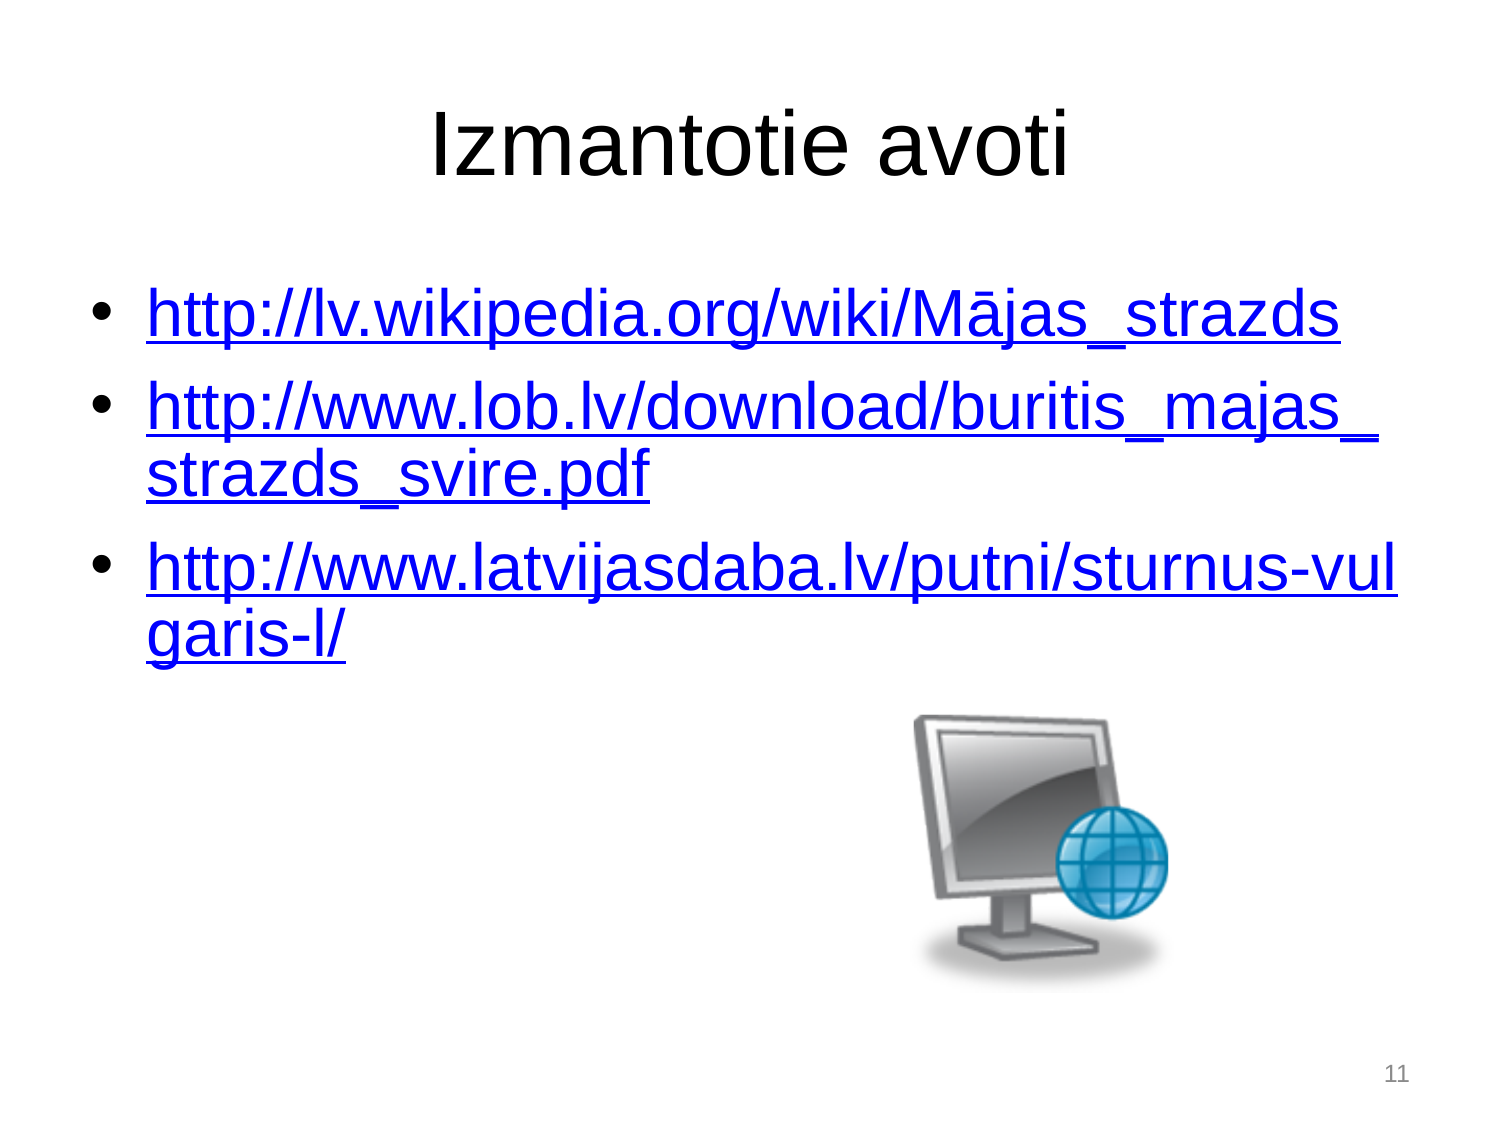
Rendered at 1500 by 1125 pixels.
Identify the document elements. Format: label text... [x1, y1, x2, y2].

picture [891, 692, 1192, 993]
slide_number 11 [1074, 1042, 1425, 1103]
list http://lv.wikipedia.org/wiki/Mājas_strazds http://www.lob.lv/download/buritis_majas_strazds_svire.pdf http://www.latvijasdaba.lv/putni/sturnus-vulgaris-l/ [74, 262, 1426, 752]
title Izmantotie avoti [74, 44, 1426, 233]
